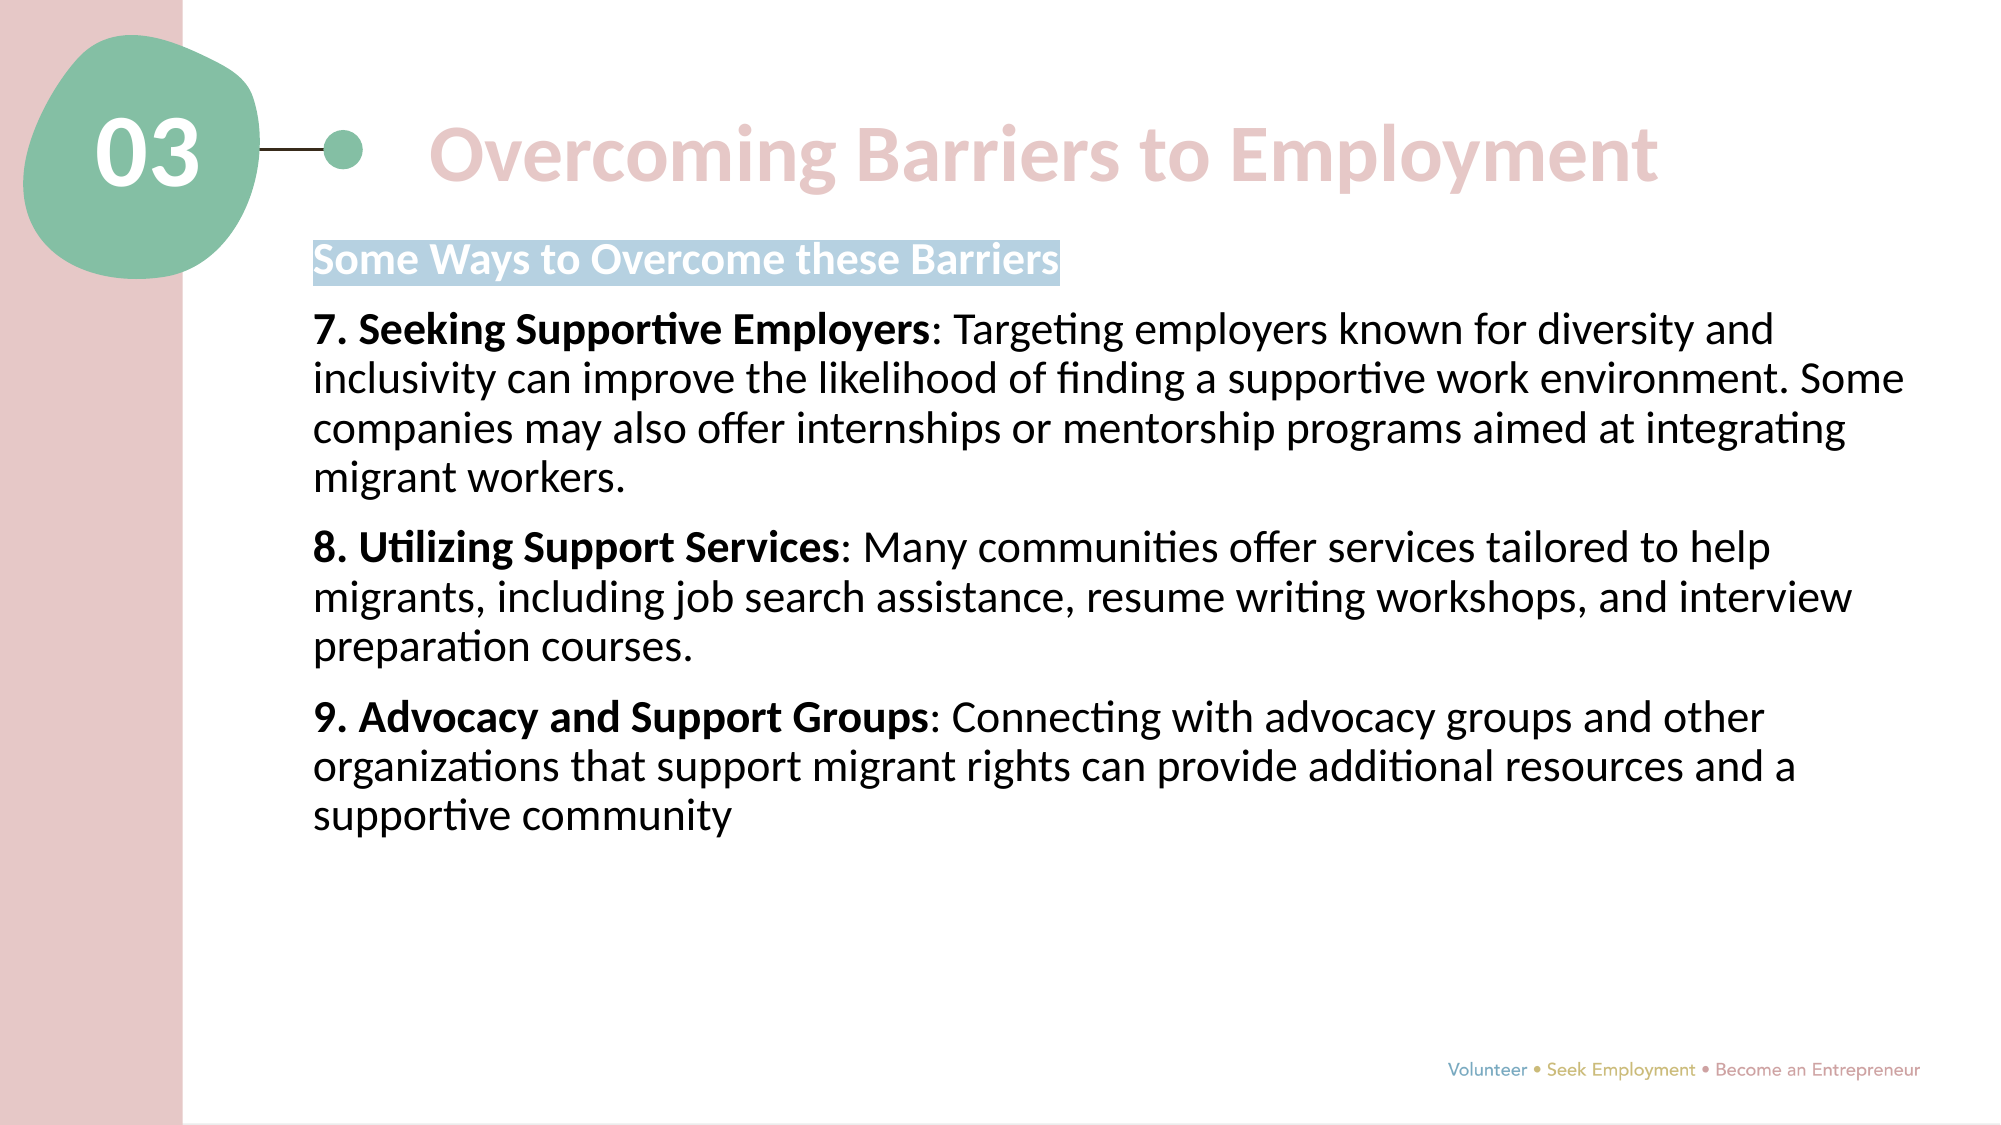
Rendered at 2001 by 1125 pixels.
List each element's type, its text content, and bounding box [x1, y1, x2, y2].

text_box Some Ways to Overcome these Barriers 7. Seeking Supportive Employers: Targeting employers known for diversity and inclusivity can improve the likelihood of finding a supportive work environment. Some companies may also offer internships or mentorship programs aimed at integrating migrant workers. 8. Utilizing Support Services: Many communities offer services tailored to help migrants, including job search assistance, resume writing workshops, and interview preparation courses. 9. Advocacy and Support Groups: Connecting with advocacy groups and other organizations that support migrant rights can provide additional resources and a supportive community [298, 227, 1944, 432]
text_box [110, 129, 363, 170]
text_box [0, 0, 184, 1125]
picture [1418, 1046, 1971, 1103]
text_box [34, 230, 234, 280]
text_box [55, 35, 249, 88]
text_box 03 [21, 88, 275, 230]
text_box Overcoming Barriers to Employment [414, 108, 1675, 215]
